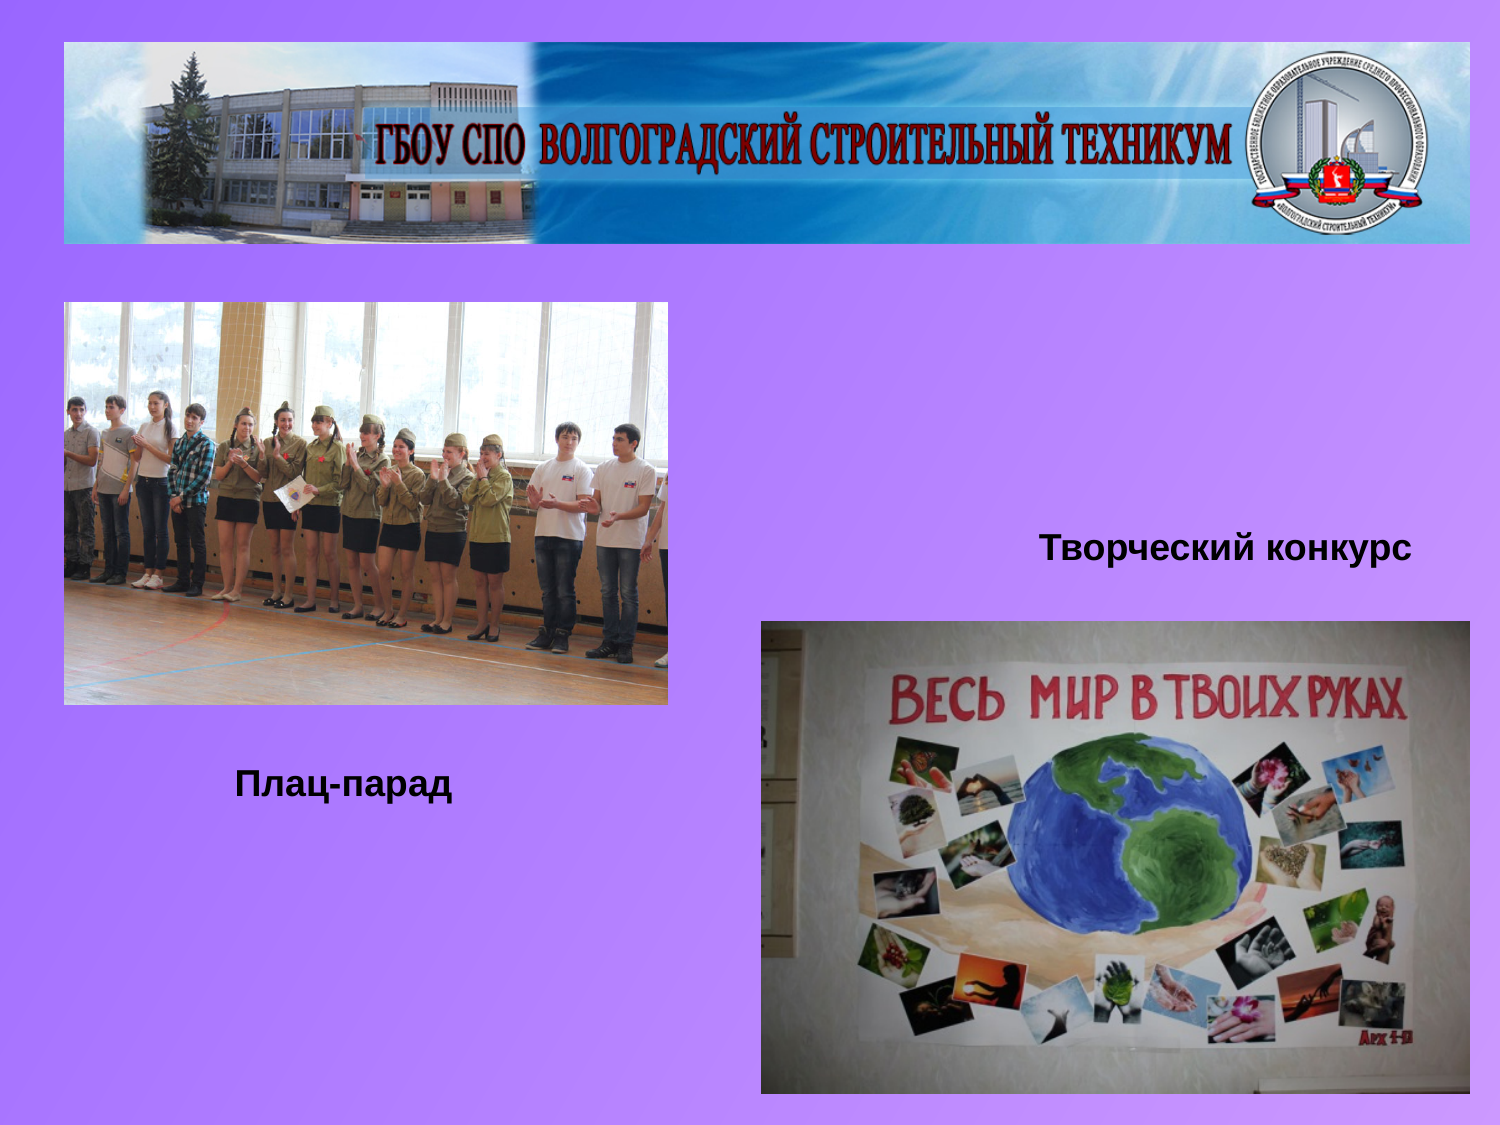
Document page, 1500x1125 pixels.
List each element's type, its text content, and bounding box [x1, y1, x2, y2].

picture [64, 42, 1470, 245]
text_box Творческий конкурс [1024, 515, 1428, 575]
text_box Плац-парад [219, 751, 468, 812]
picture [761, 621, 1470, 1095]
picture [64, 302, 668, 705]
